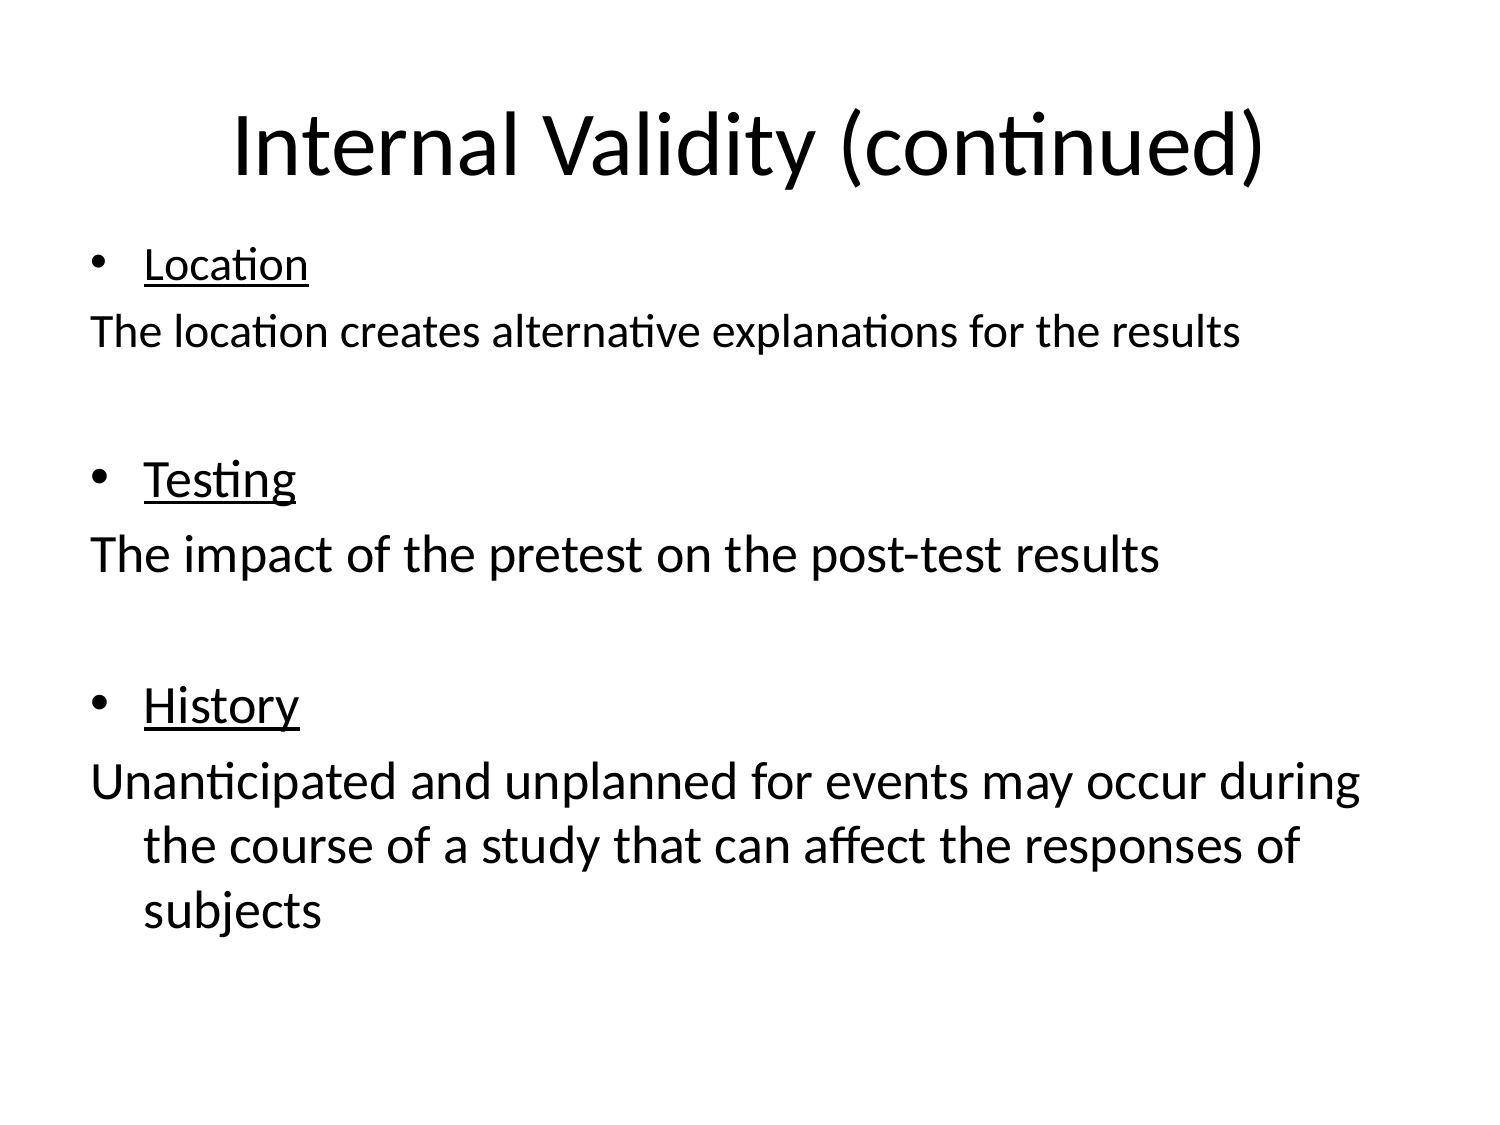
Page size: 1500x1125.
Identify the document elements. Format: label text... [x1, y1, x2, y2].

list Location The location creates alternative explanations for the results Testing The impact of the pretest on the post-test results History Unanticipated and unplanned for events may occur during the course of a study that can affect the responses of subjects [75, 224, 1425, 1038]
title Internal Validity (continued) [75, 45, 1425, 224]
